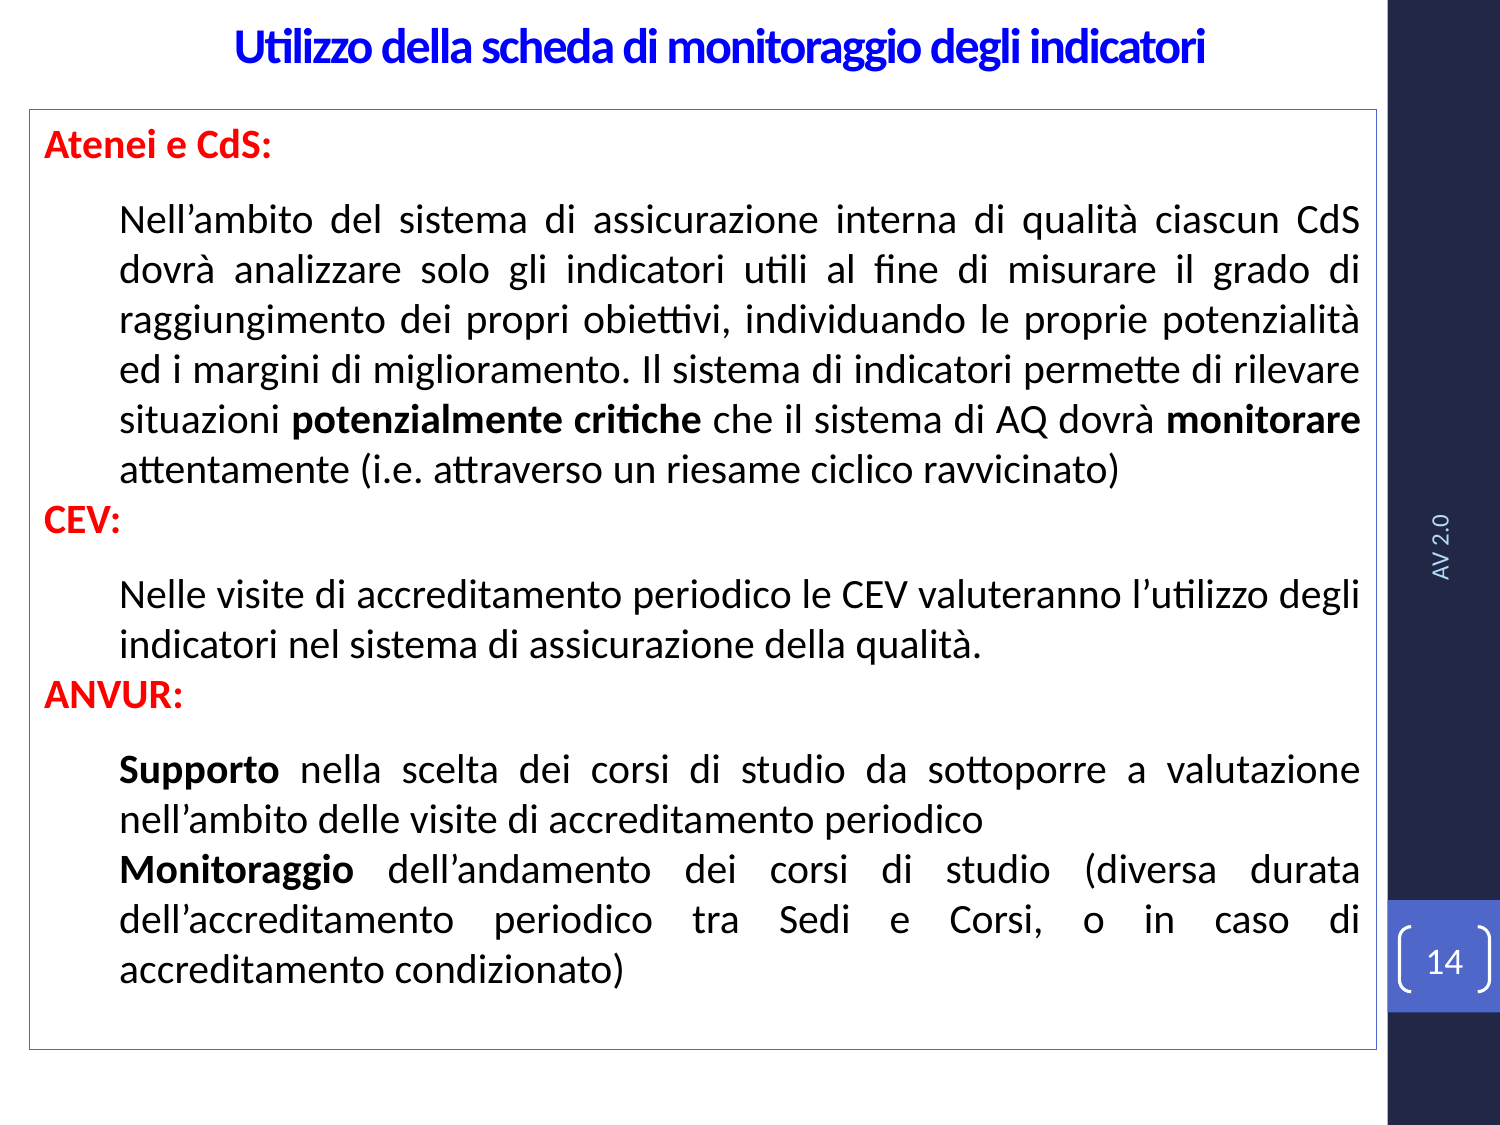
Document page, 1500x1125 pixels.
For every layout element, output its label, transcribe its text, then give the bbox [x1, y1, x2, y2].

slide_number 14 [1397, 925, 1492, 994]
footer AV 2.0 [1408, 500, 1469, 889]
text_box Utilizzo della scheda di monitoraggio degli indicatori [206, 9, 1235, 78]
text_box Atenei e CdS: Nell’ambito del sistema di assicurazione interna di qualità ciascun CdS dovrà analizzare solo gli indicatori utili al fine di misurare il grado di raggiungimento dei propri obiettivi, individuando le proprie potenzialità ed i margini di miglioramento. Il sistema di indicatori permette di rilevare situazioni potenzialmente critiche che il sistema di AQ dovrà monitorare attentamente (i.e. attraverso un riesame ciclico ravvicinato) CEV: Nelle visite di accreditamento periodico le CEV valuteranno l’utilizzo degli indicatori nel sistema di assicurazione della qualità. ANVUR: Supporto nella scelta dei corsi di studio da sottoporre a valutazione nell’ambito delle visite di accreditamento periodico Monitoraggio dell’andamento dei corsi di studio (diversa durata dell’accreditamento periodico tra Sedi e Corsi, o in caso di accreditamento condizionato) [29, 109, 1377, 1050]
